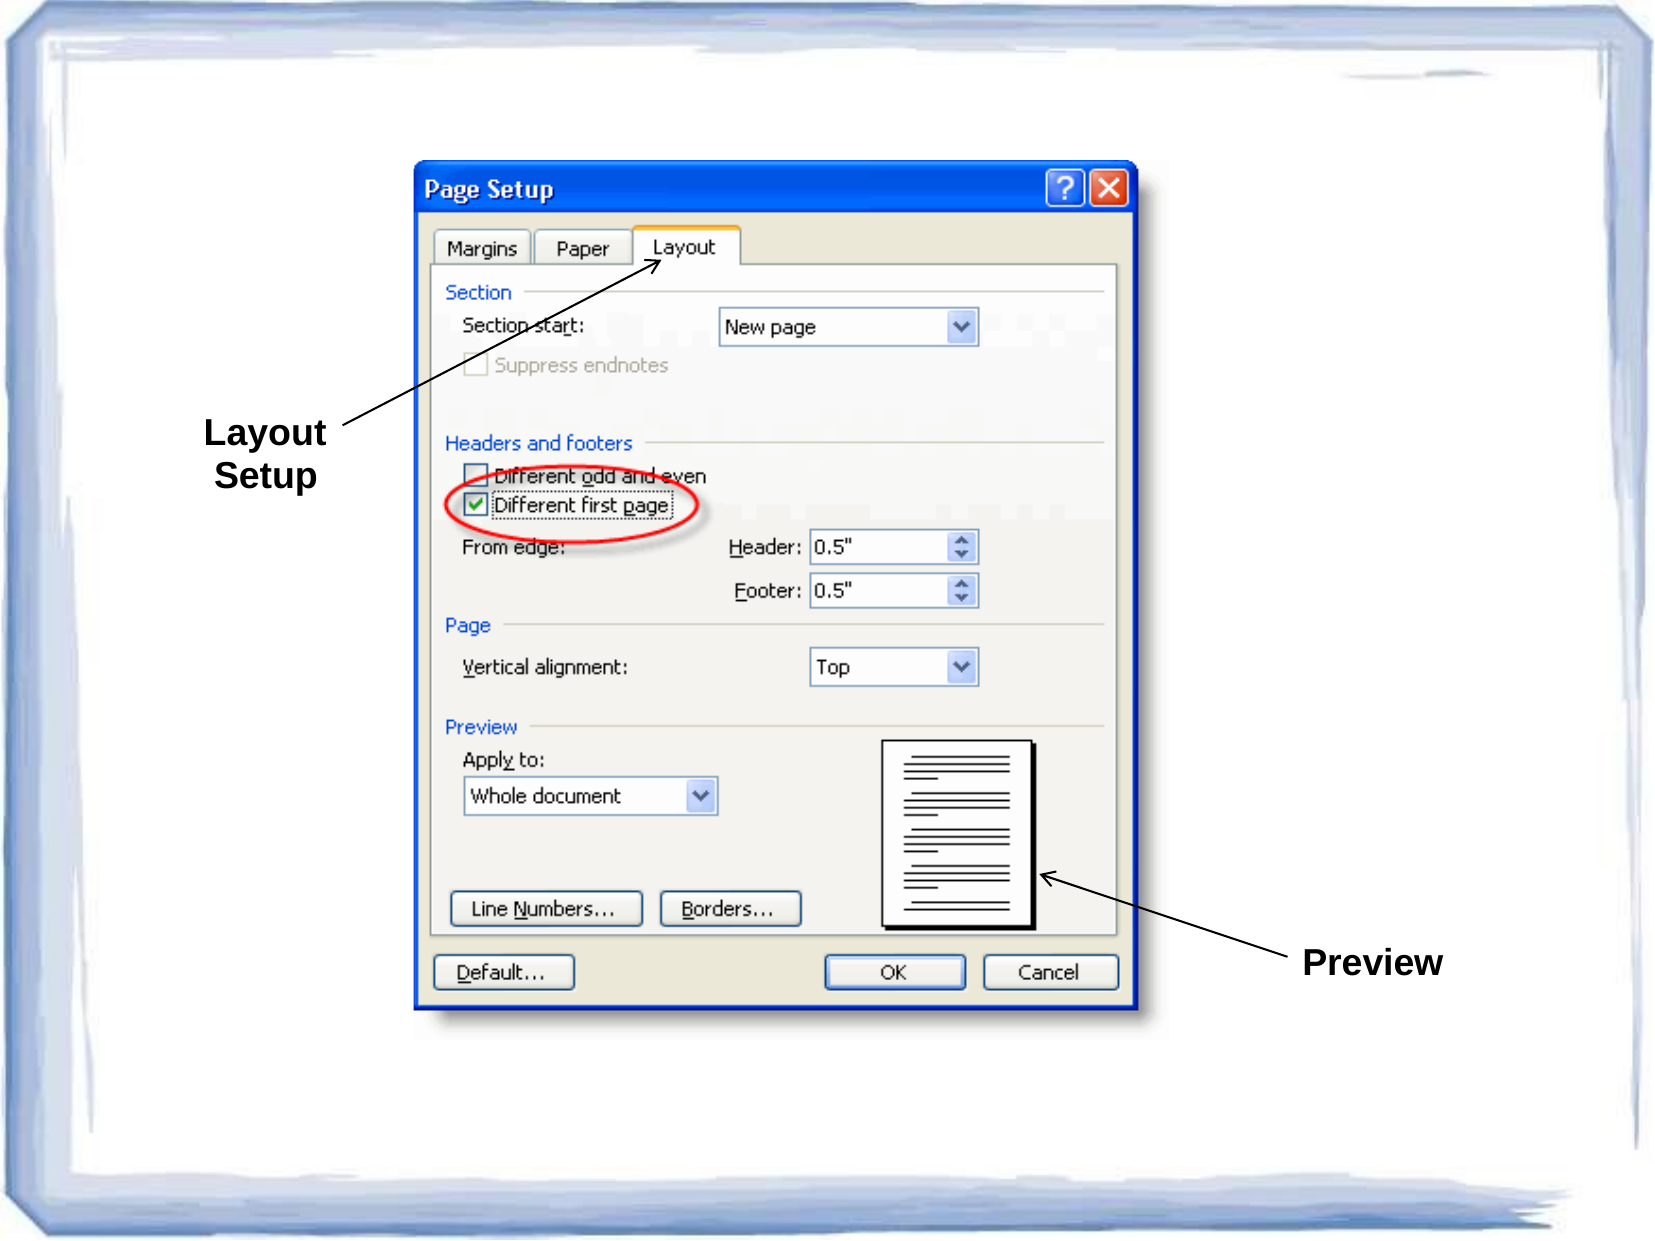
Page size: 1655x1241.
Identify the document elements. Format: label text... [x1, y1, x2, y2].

text_box Layout Setup [201, 404, 329, 496]
text_box Preview [1300, 936, 1446, 984]
picture [0, 0, 1654, 1240]
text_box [341, 160, 1289, 1040]
